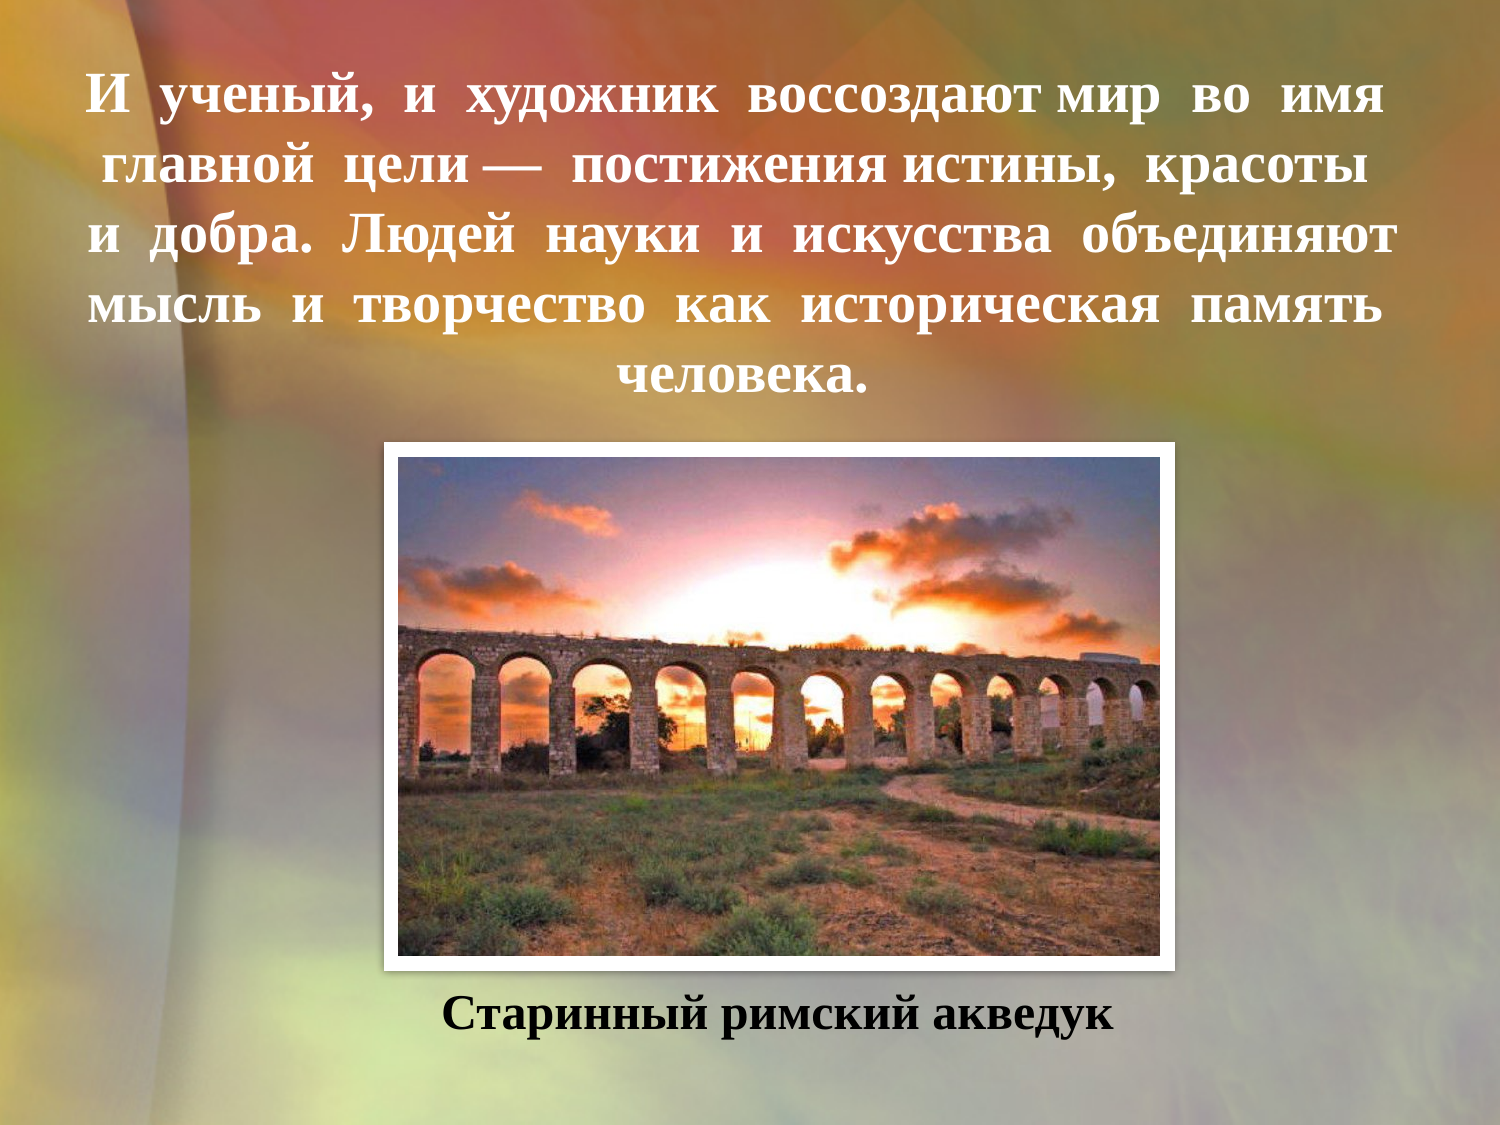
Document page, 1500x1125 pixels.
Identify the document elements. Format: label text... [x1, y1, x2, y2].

picture [0, 0, 1500, 1125]
text_box И ученый, и художник воссоздают мир во имя главной цели — постижения истины, красоты и добра. Людей науки и искусства объединяют мысль и творчество как историческая память человека. [46, 46, 1454, 412]
text_box Старинный римский акведук [426, 972, 1129, 1048]
